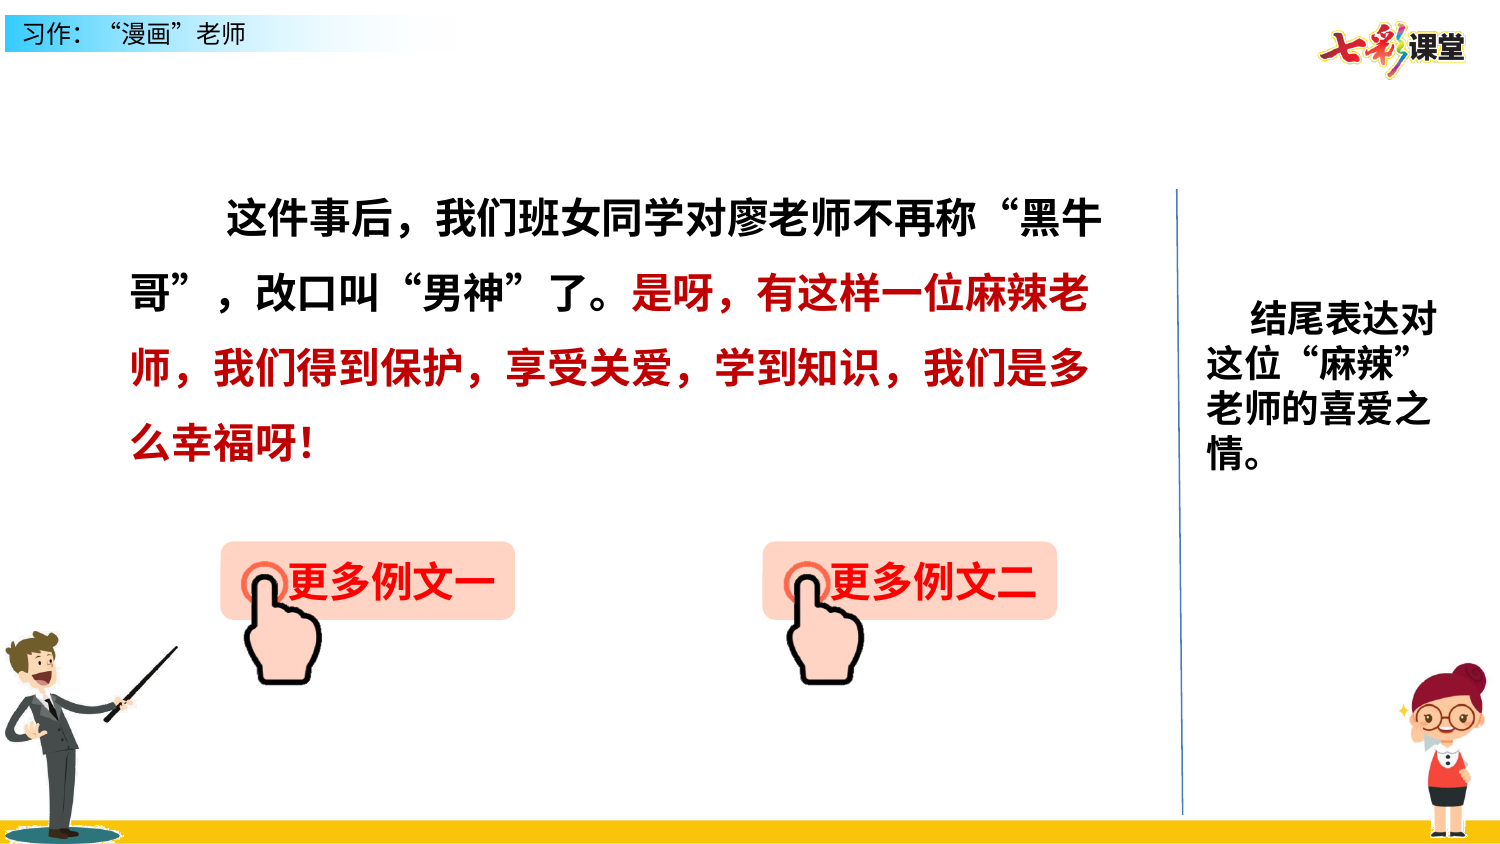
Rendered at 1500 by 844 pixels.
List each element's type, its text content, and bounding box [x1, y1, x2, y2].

picture [1335, 643, 1500, 844]
picture [1316, 20, 1468, 80]
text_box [1176, 188, 1183, 816]
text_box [749, 541, 1058, 689]
text_box 这件事后，我们班女同学对廖老师不再称“黑牛哥”，改口叫“男神”了。是呀，有这样一位麻辣老师，我们得到保护，享受关爱，学到知识，我们是多么幸福呀！ [115, 159, 1122, 475]
picture [5, 631, 178, 844]
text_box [207, 541, 516, 689]
text_box 结尾表达对这位“麻辣”老师的喜爱之情。 [1192, 287, 1472, 662]
